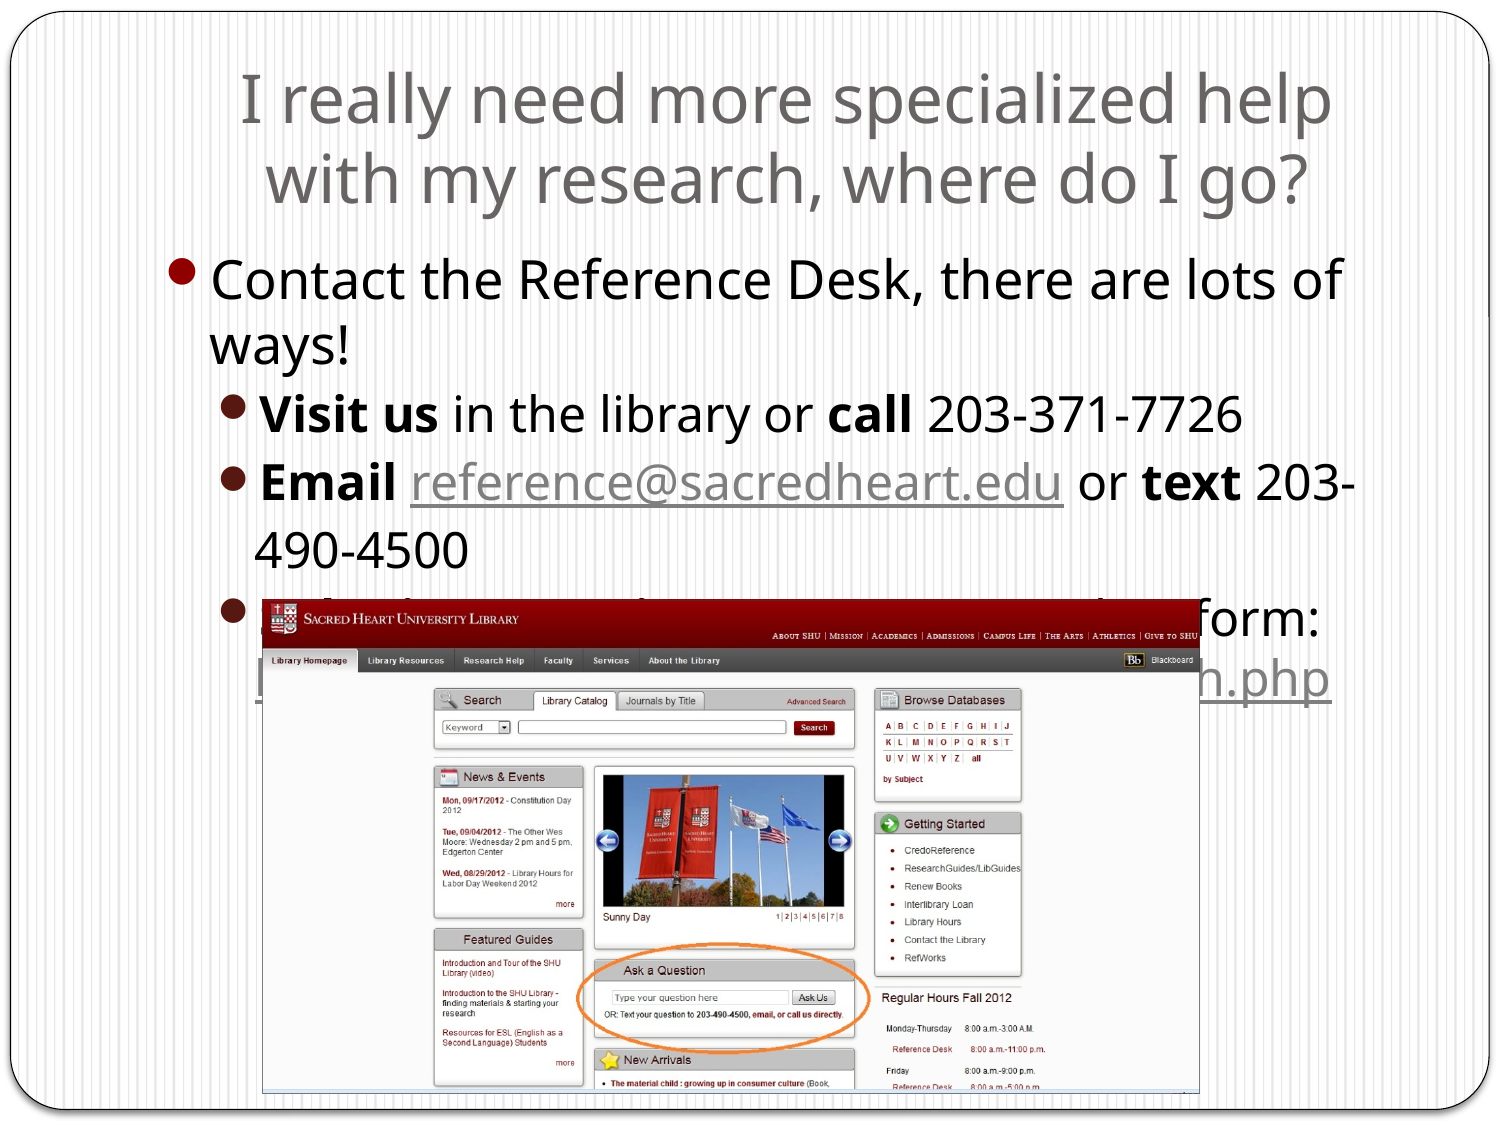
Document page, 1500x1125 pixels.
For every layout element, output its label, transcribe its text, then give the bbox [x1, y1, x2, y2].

picture [262, 599, 1201, 1094]
list Contact the Reference Desk, there are lots of ways! Visit us in the library or call 203-371-7726 Email reference@sacredheart.edu or text 203-490-4500 Submit a question on our FAQs/online form: http://libanswers.sacredheart.edu/search.php [150, 237, 1425, 988]
title I really need more specialized help with my research, where do I go? [150, 45, 1425, 233]
